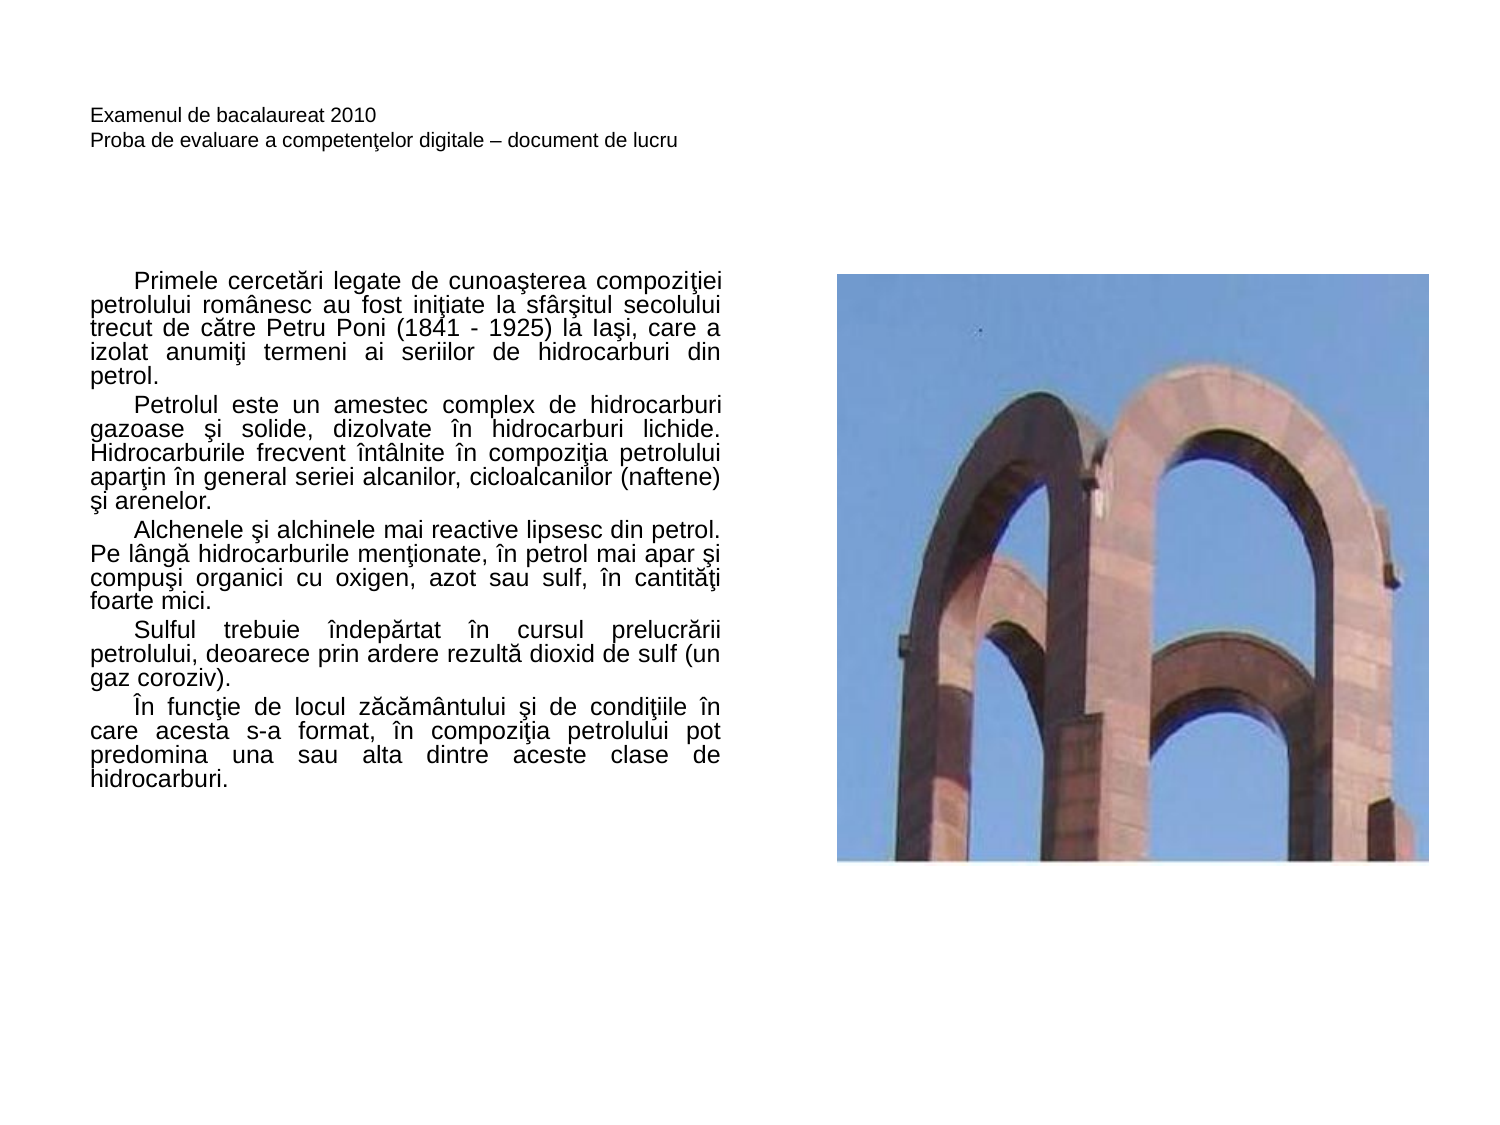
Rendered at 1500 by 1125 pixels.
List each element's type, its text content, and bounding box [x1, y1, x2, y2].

title Examenul de bacalaureat 2010 Proba de evaluare a competenţelor digitale – document de lucru [74, 44, 1426, 233]
list Primele cercetări legate de cunoaşterea compoziţiei petrolului românesc au fost iniţiate la sfârşitul secolului trecut de către Petru Poni (1841 - 1925) la Iaşi, care a izolat anumiţi termeni ai seriilor de hidrocarburi din petrol. Petrolul este un amestec complex de hidrocarburi gazoase şi solide, dizolvate în hidrocarburi lichide. Hidrocarburile frecvent întâlnite în compoziţia petrolului aparţin în general seriei alcanilor, cicloalcanilor (naftene) şi arenelor. Alchenele şi alchinele mai reactive lipsesc din petrol. Pe lângă hidrocarburile menţionate, în petrol mai apar şi compuşi organici cu oxigen, azot sau sulf, în cantităţi foarte mici. Sulful trebuie îndepărtat în cursul prelucrării petrolului, deoarece prin ardere rezultă dioxid de sulf (un gaz coroziv). În funcţie de locul zăcământului şi de condiţiile în care acesta s-a format, în compoziţia petrolului pot predomina una sau alta dintre aceste clase de hidrocarburi. [74, 262, 738, 838]
picture [837, 274, 1429, 866]
